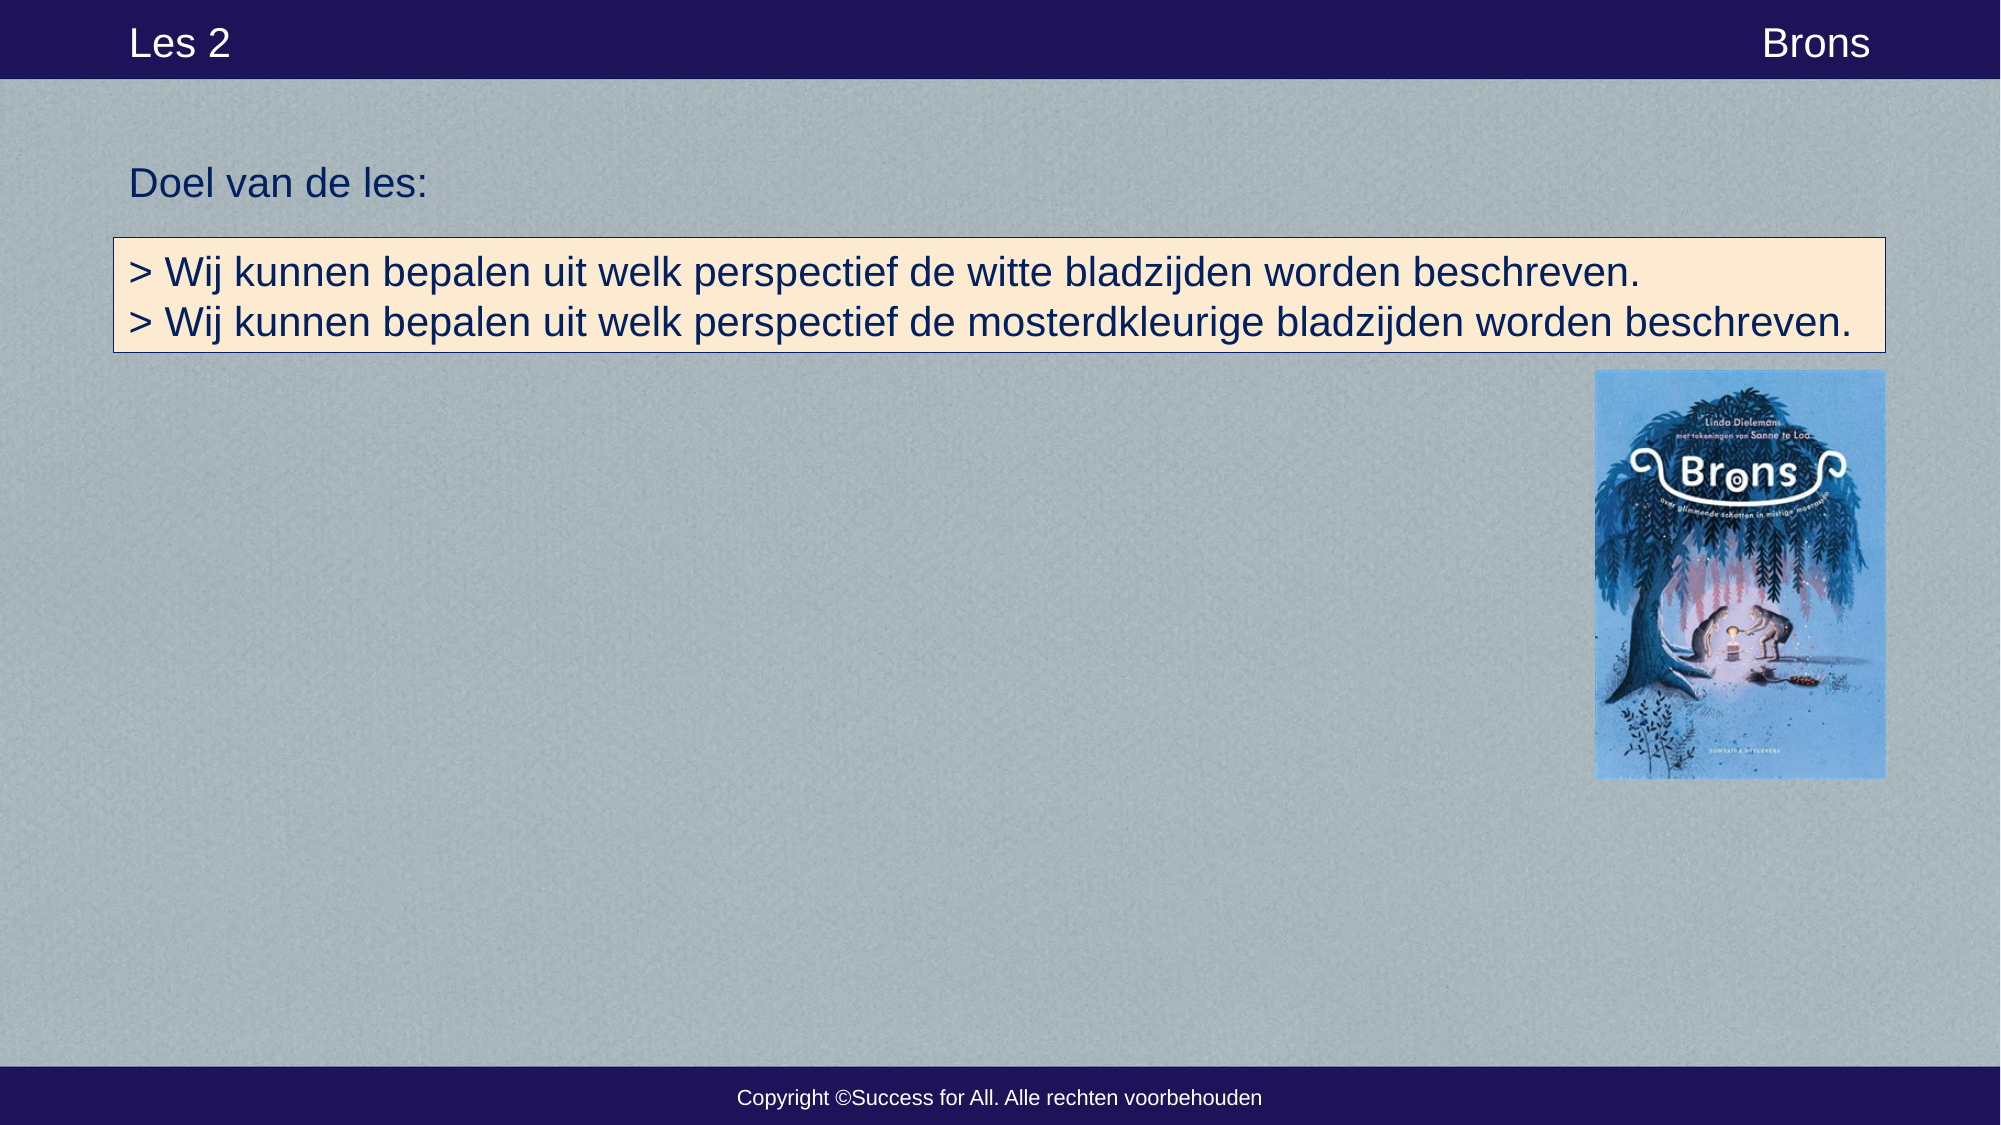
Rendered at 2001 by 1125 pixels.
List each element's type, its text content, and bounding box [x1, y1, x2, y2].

text_box Copyright ©Success for All. Alle rechten voorbehouden [0, 1076, 2000, 1125]
text_box Brons [999, 8, 1886, 73]
text_box > Wij kunnen bepalen uit welk perspectief de witte bladzijden worden beschreven. > Wij kunnen bepalen uit welk perspectief de mosterdkleurige bladzijden worden beschreven. [113, 237, 1886, 353]
picture [0, 0, 2001, 1125]
text_box Les 2 [114, 8, 354, 73]
text_box Doel van de les: [113, 148, 1635, 214]
